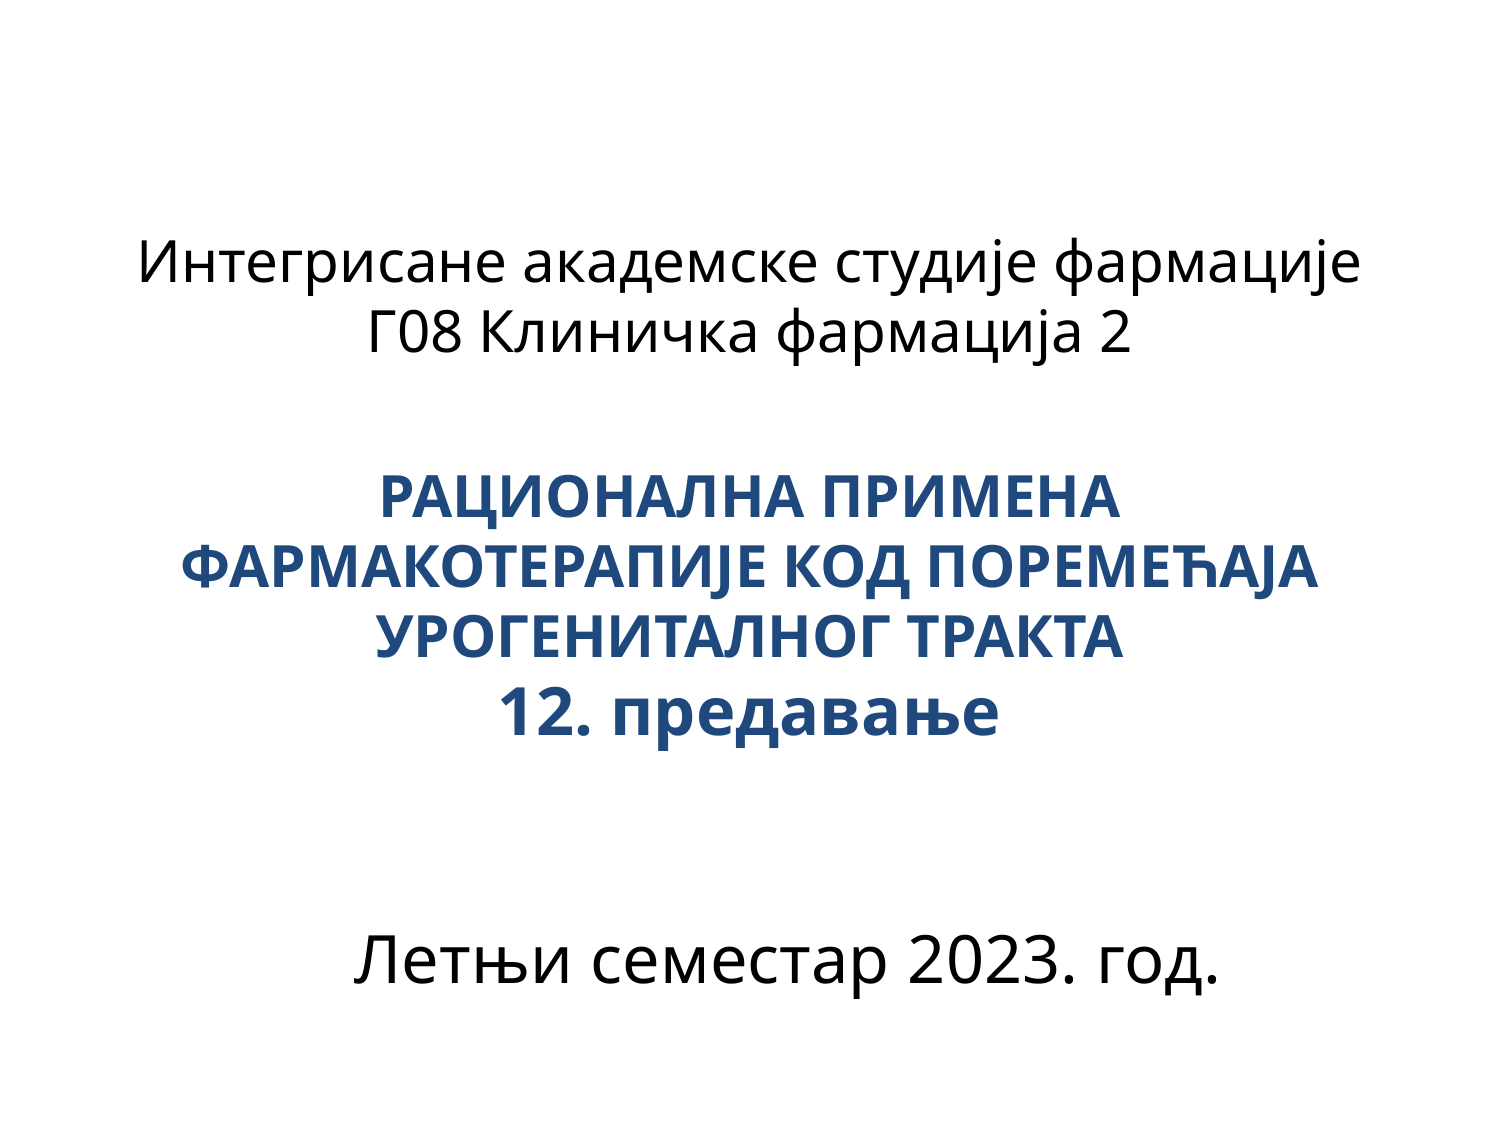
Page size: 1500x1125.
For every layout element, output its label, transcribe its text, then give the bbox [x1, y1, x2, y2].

title Интегрисане акaдемске студије фармације Г08 Клиничка фармација 2 [74, 172, 1425, 417]
text_box Летњи семестар 2023. год. [253, 816, 1323, 1018]
text_box РАЦИОНАЛНА ПРИМЕНА ФАРМАКОТЕРАПИЈЕ КОД ПОРЕМЕЋАЈА УРОГЕНИТАЛНОГ ТРАКТА 12. предавање [112, 467, 1388, 740]
